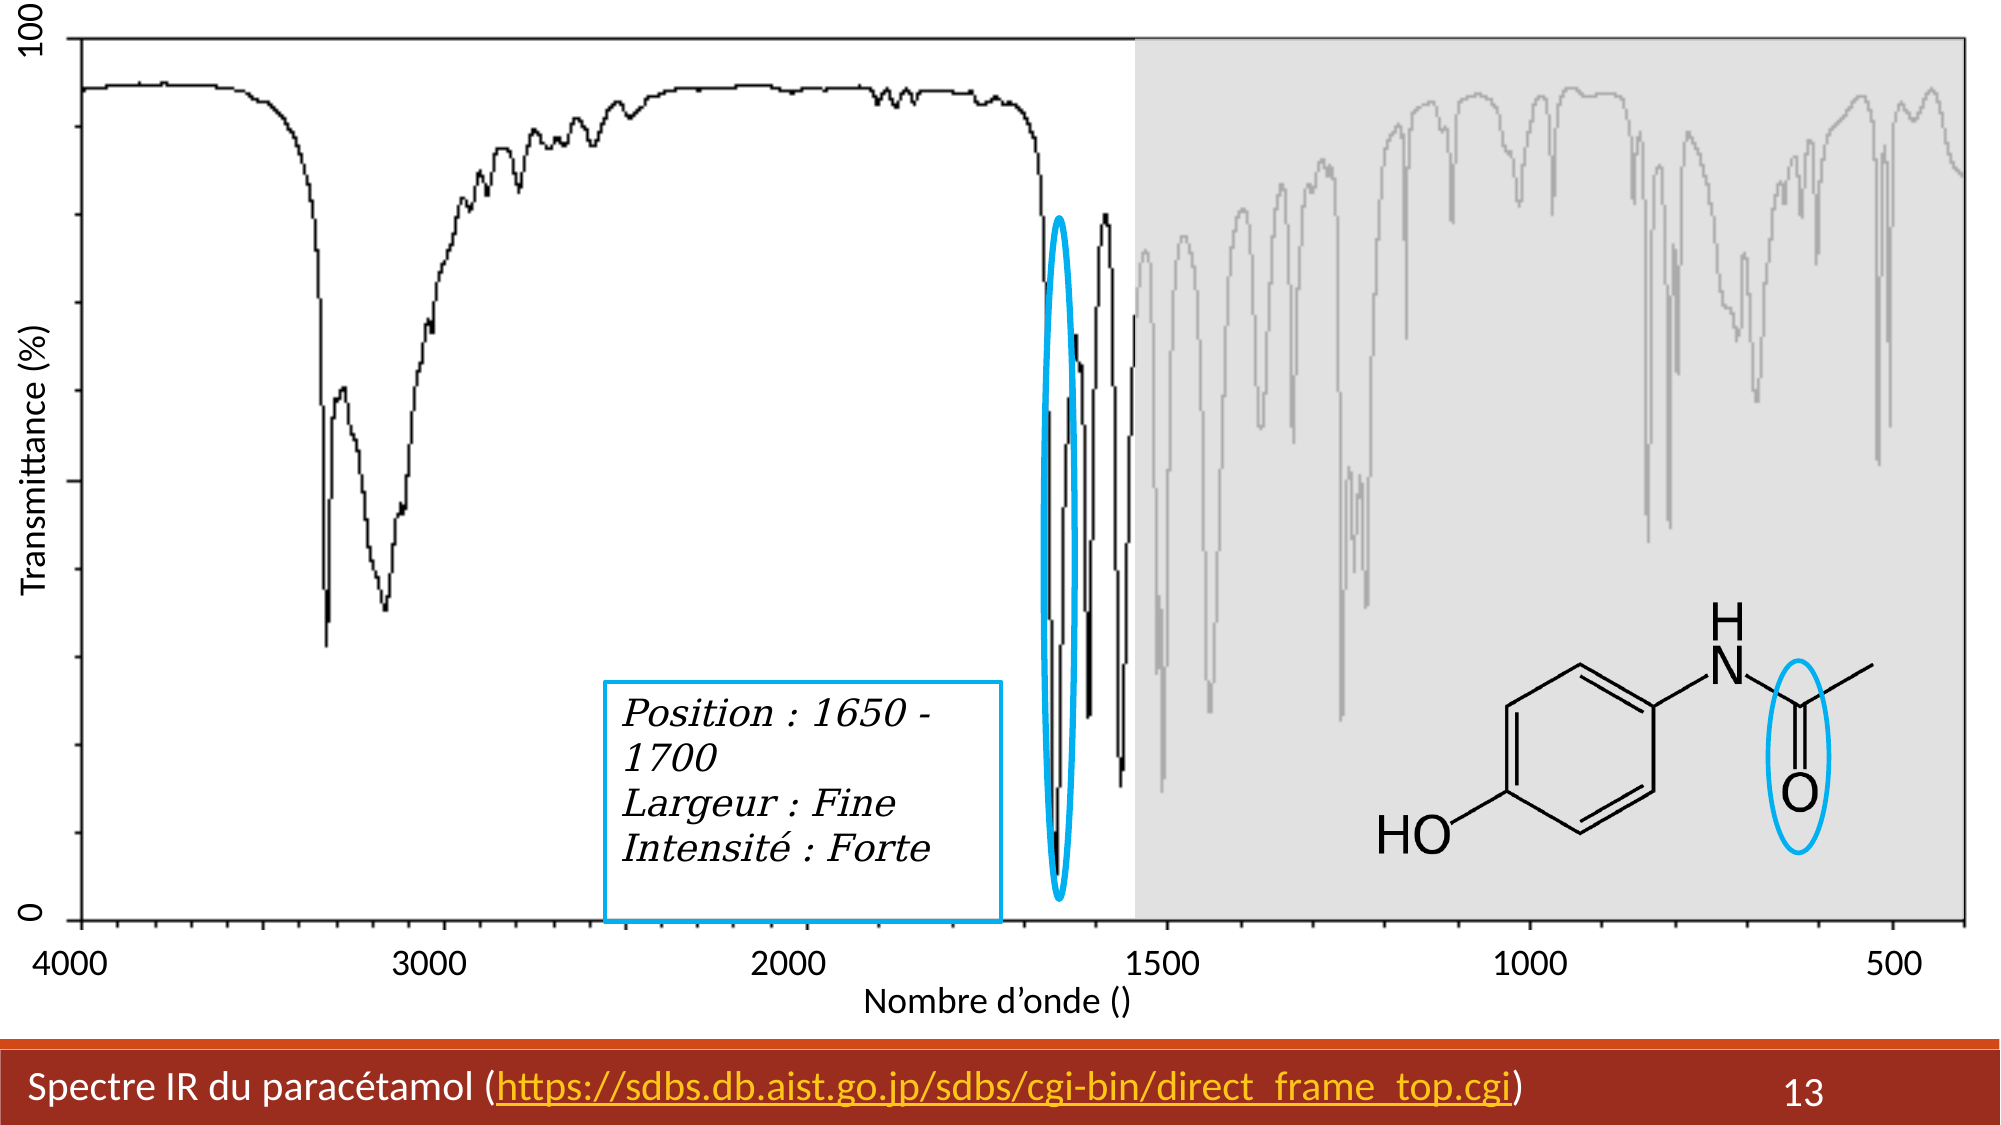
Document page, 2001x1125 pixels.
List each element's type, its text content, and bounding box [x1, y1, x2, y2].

slide_number 13 [1799, 1059, 1840, 1120]
text_box Spectre IR du paracétamol (https://sdbs.db.aist.go.jp/sdbs/cgi-bin/direct_frame_top.cgi) [27, 1056, 1799, 1125]
text_box 100 [0, 0, 57, 75]
text_box 0 [0, 898, 53, 930]
text_box 4000 3000 2000 1500 1000 500 [0, 930, 2000, 990]
picture [57, 18, 1986, 938]
text_box Transmittance (%) [0, 75, 53, 898]
